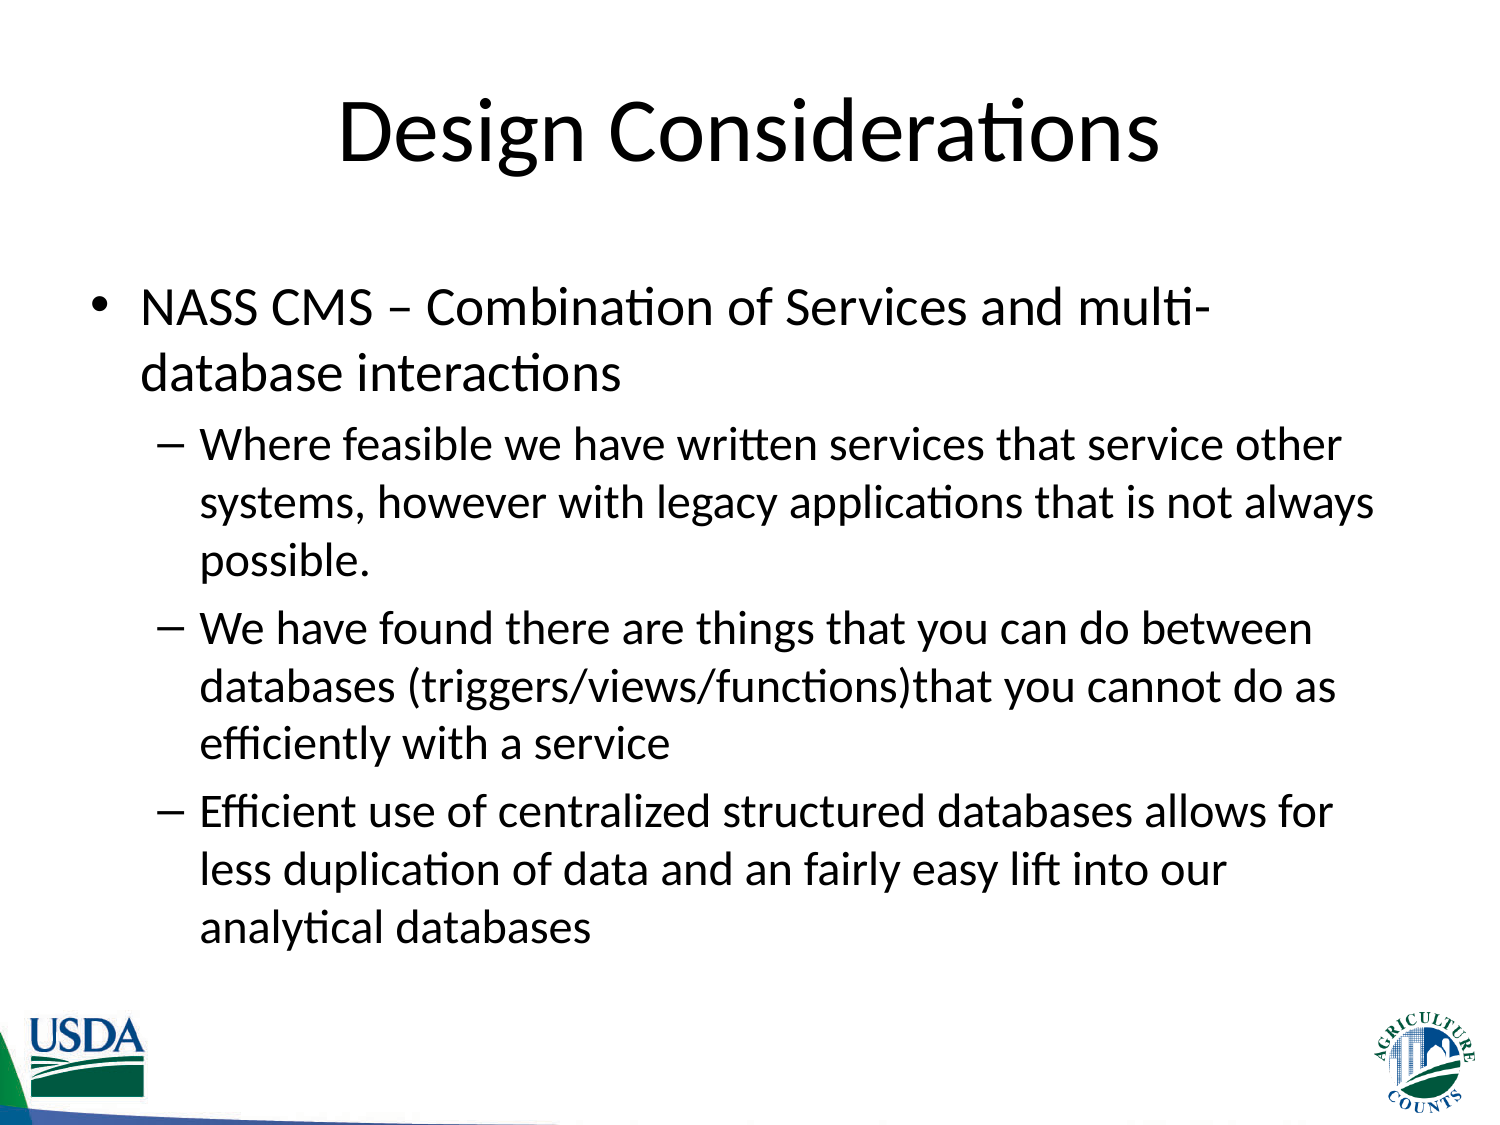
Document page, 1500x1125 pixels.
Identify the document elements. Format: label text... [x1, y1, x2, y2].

picture [1374, 1012, 1475, 1113]
picture [0, 987, 1321, 1125]
title Design Considerations [118, 37, 1382, 213]
list NASS CMS – Combination of Services and multi-database interactions Where feasible we have written services that service other systems, however with legacy applications that is not always possible. We have found there are things that you can do between databases (triggers/views/functions)that you cannot do as efficiently with a service Efficient use of centralized structured databases allows for less duplication of data and an fairly easy lift into our analytical databases [75, 262, 1425, 963]
